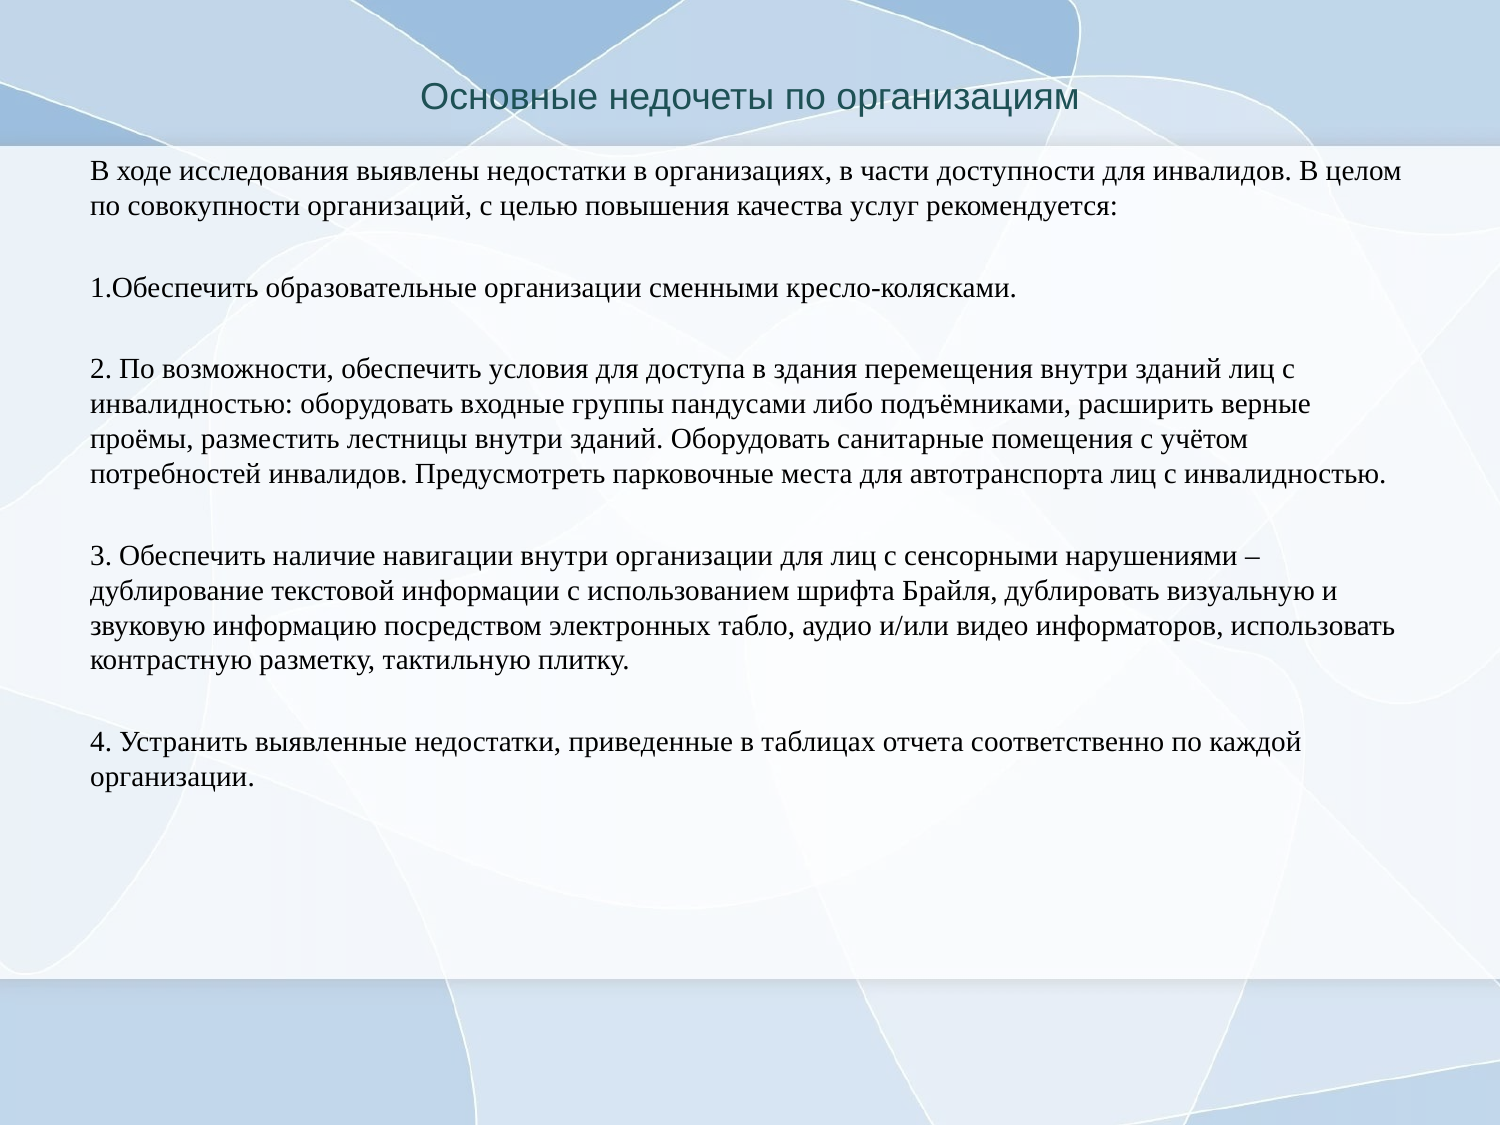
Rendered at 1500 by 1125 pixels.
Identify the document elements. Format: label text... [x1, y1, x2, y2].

list В ходе исследования выявлены недостатки в организациях, в части доступности для инвалидов. В целом по совокупности организаций, с целью повышения качества услуг рекомендуется: 1.Обеспечить образовательные организации сменными кресло-колясками. 2. По возможности, обеспечить условия для доступа в здания перемещения внутри зданий лиц с инвалидностью: оборудовать входные группы пандусами либо подъёмниками, расширить верные проёмы, разместить лестницы внутри зданий. Оборудовать санитарные помещения с учётом потребностей инвалидов. Предусмотреть парковочные места для автотранспорта лиц с инвалидностью. 3. Обеспечить наличие навигации внутри организации для лиц с сенсорными нарушениями – дублирование текстовой информации с использованием шрифта Брайля, дублировать визуальную и звуковую информацию посредством электронных табло, аудио и/или видео информаторов, использовать контрастную разметку, тактильную плитку. 4. Устранить выявленные недостатки, приведенные в таблицах отчета соответственно по каждой организации. [75, 143, 1425, 1005]
table_cell 94 [0, 0, 1500, 1125]
title Основные недочеты по организациям [75, 45, 1425, 143]
